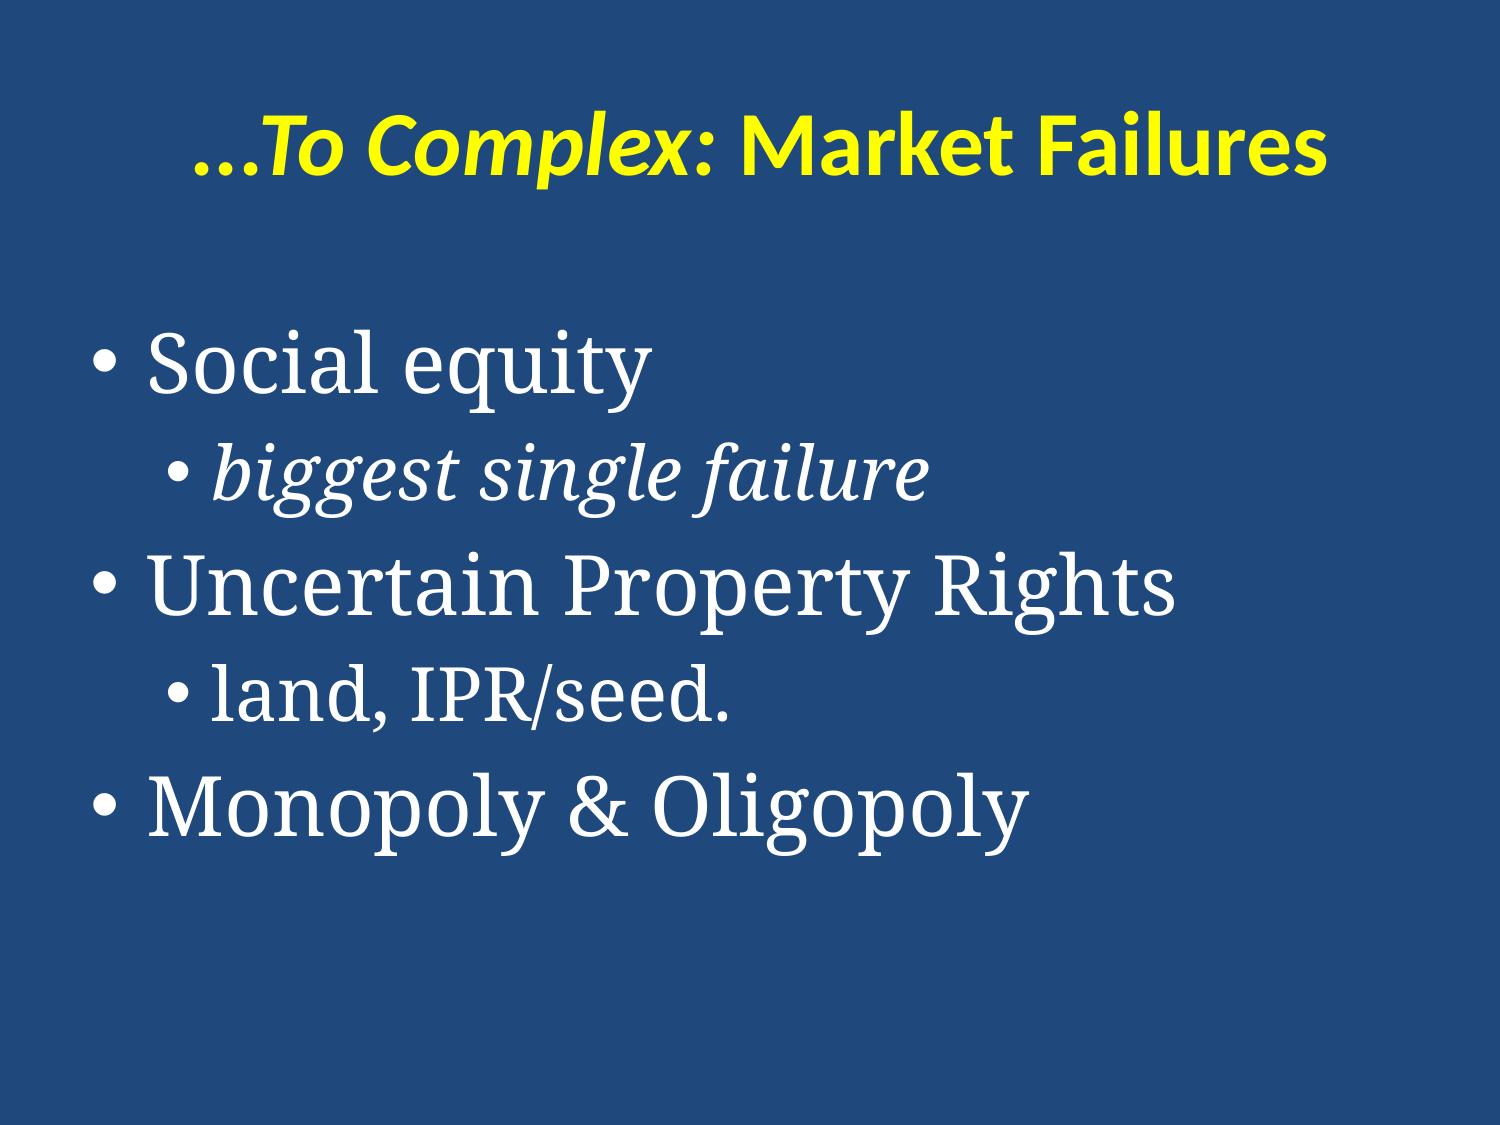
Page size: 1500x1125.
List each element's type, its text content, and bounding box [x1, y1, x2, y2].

list Social equity biggest single failure Uncertain Property Rights land, IPR/seed. Monopoly & Oligopoly [74, 302, 1426, 1079]
title ...To Complex: Market Failures [74, 44, 1426, 233]
